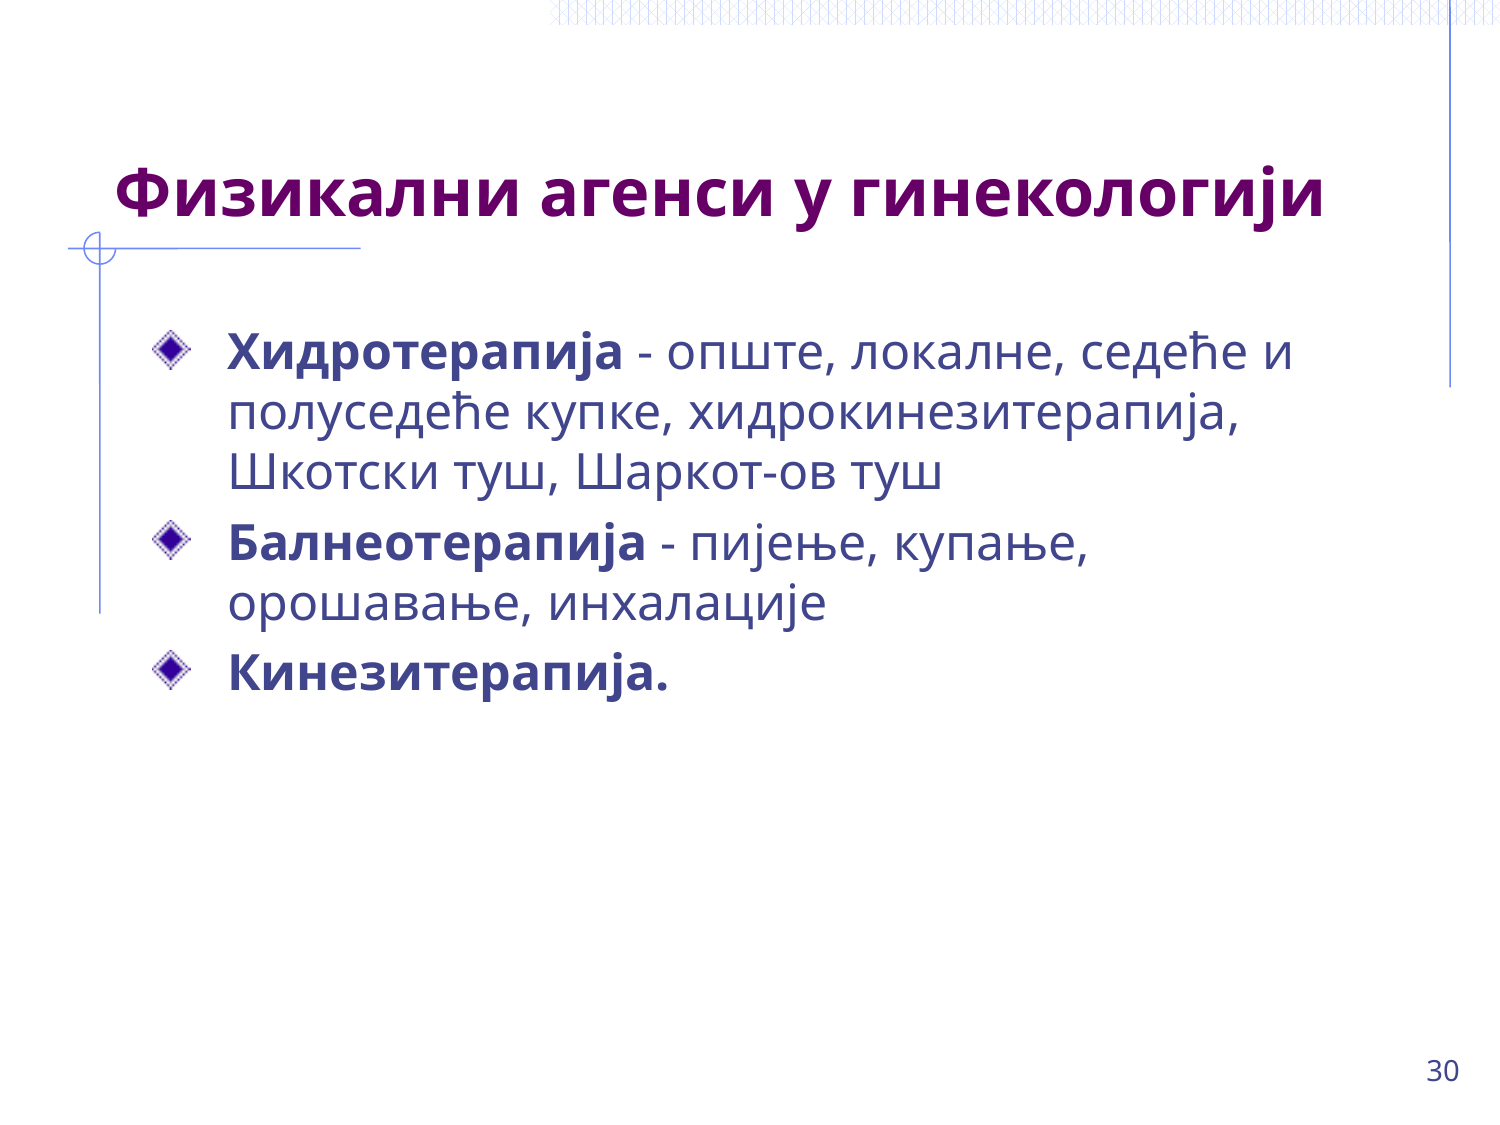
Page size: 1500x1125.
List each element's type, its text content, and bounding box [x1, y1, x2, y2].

title Физикални агенси у гинекологији [99, 49, 1376, 238]
picture [152, 520, 191, 560]
slide_number 30 [1162, 1025, 1475, 1100]
picture [152, 330, 191, 370]
list Хидротерапија - опште, локалне, седеће и полуседеће купке, хидрокинезитерапија, Шкотски туш, Шаркот-ов туш Балнеотерапија - пијење, купање, орошавање, инхалације Кинезитерапија. [137, 312, 1413, 988]
picture [152, 650, 191, 690]
